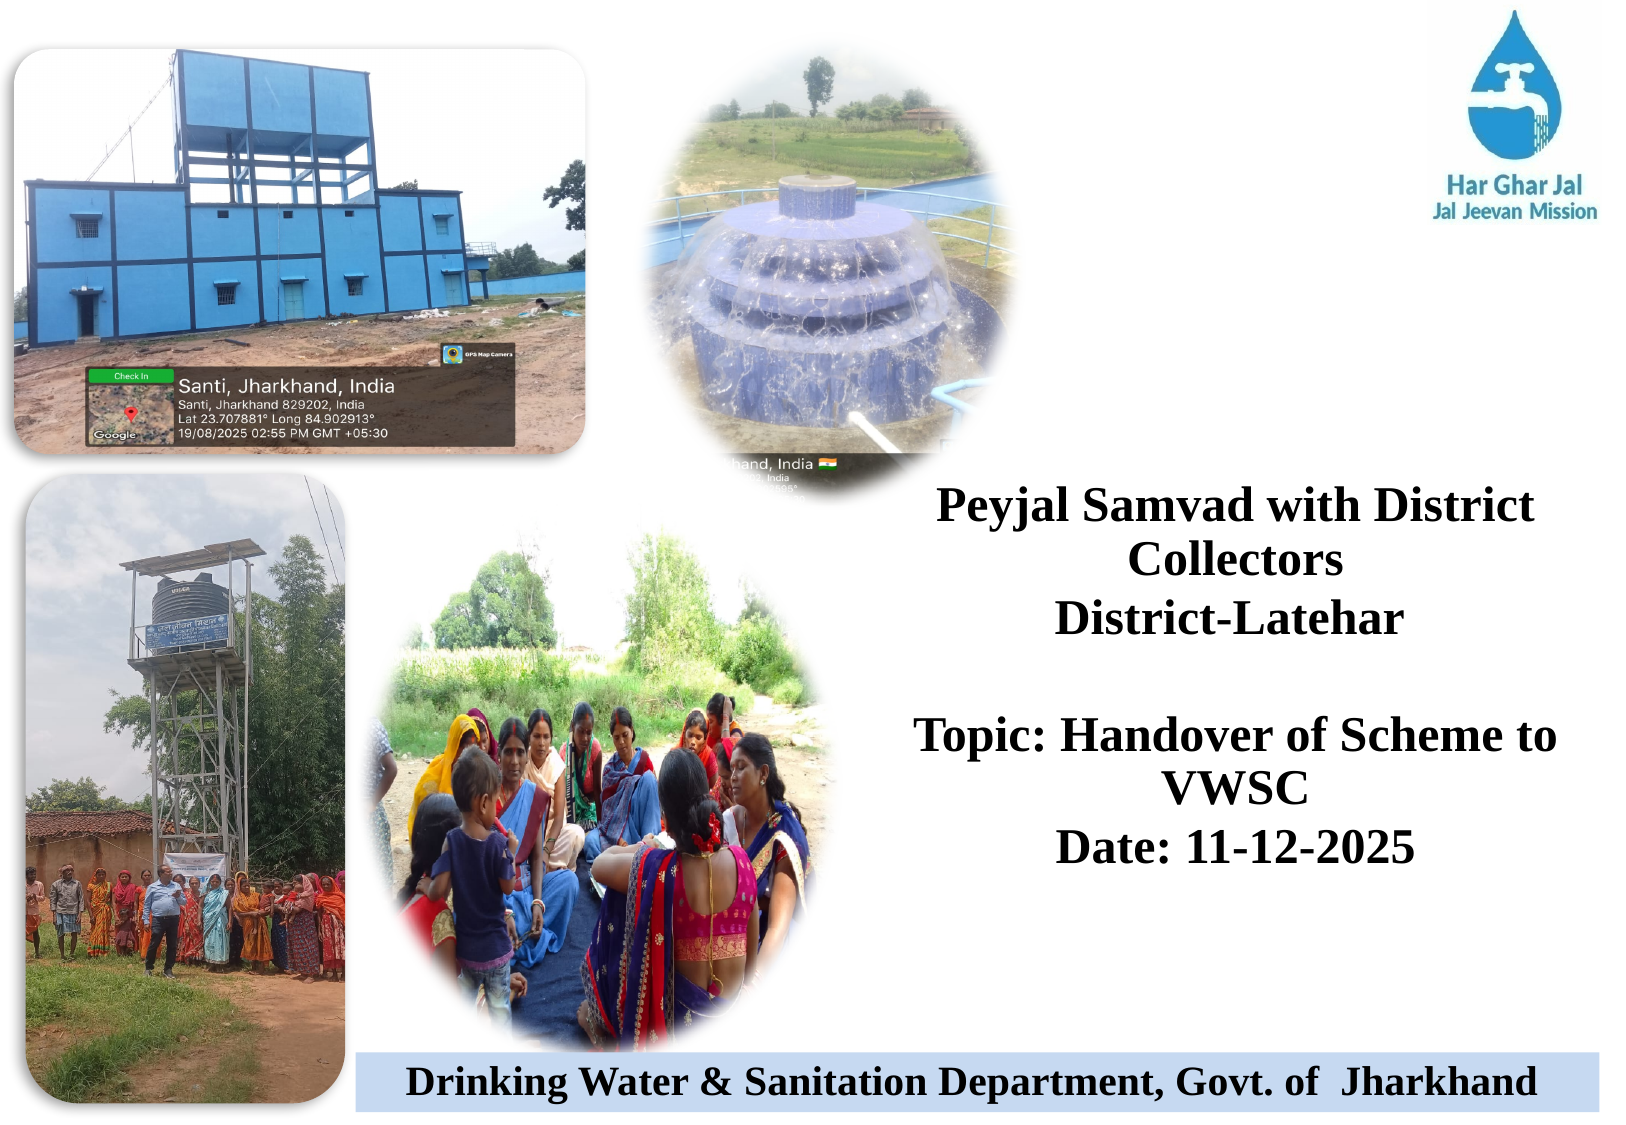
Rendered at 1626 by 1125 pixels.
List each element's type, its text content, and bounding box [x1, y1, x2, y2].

text_box Drinking Water & Sanitation Department, Govt. of Jharkhand [355, 1052, 1600, 1113]
picture [355, 30, 1027, 1070]
text_box Peyjal Samvad with District Collectors District-Latehar Topic: Handover of Scheme to VWSC Date: 11-12-2025 [848, 391, 1623, 951]
picture [13, 48, 586, 455]
picture [25, 473, 346, 1104]
picture [1426, 0, 1602, 225]
